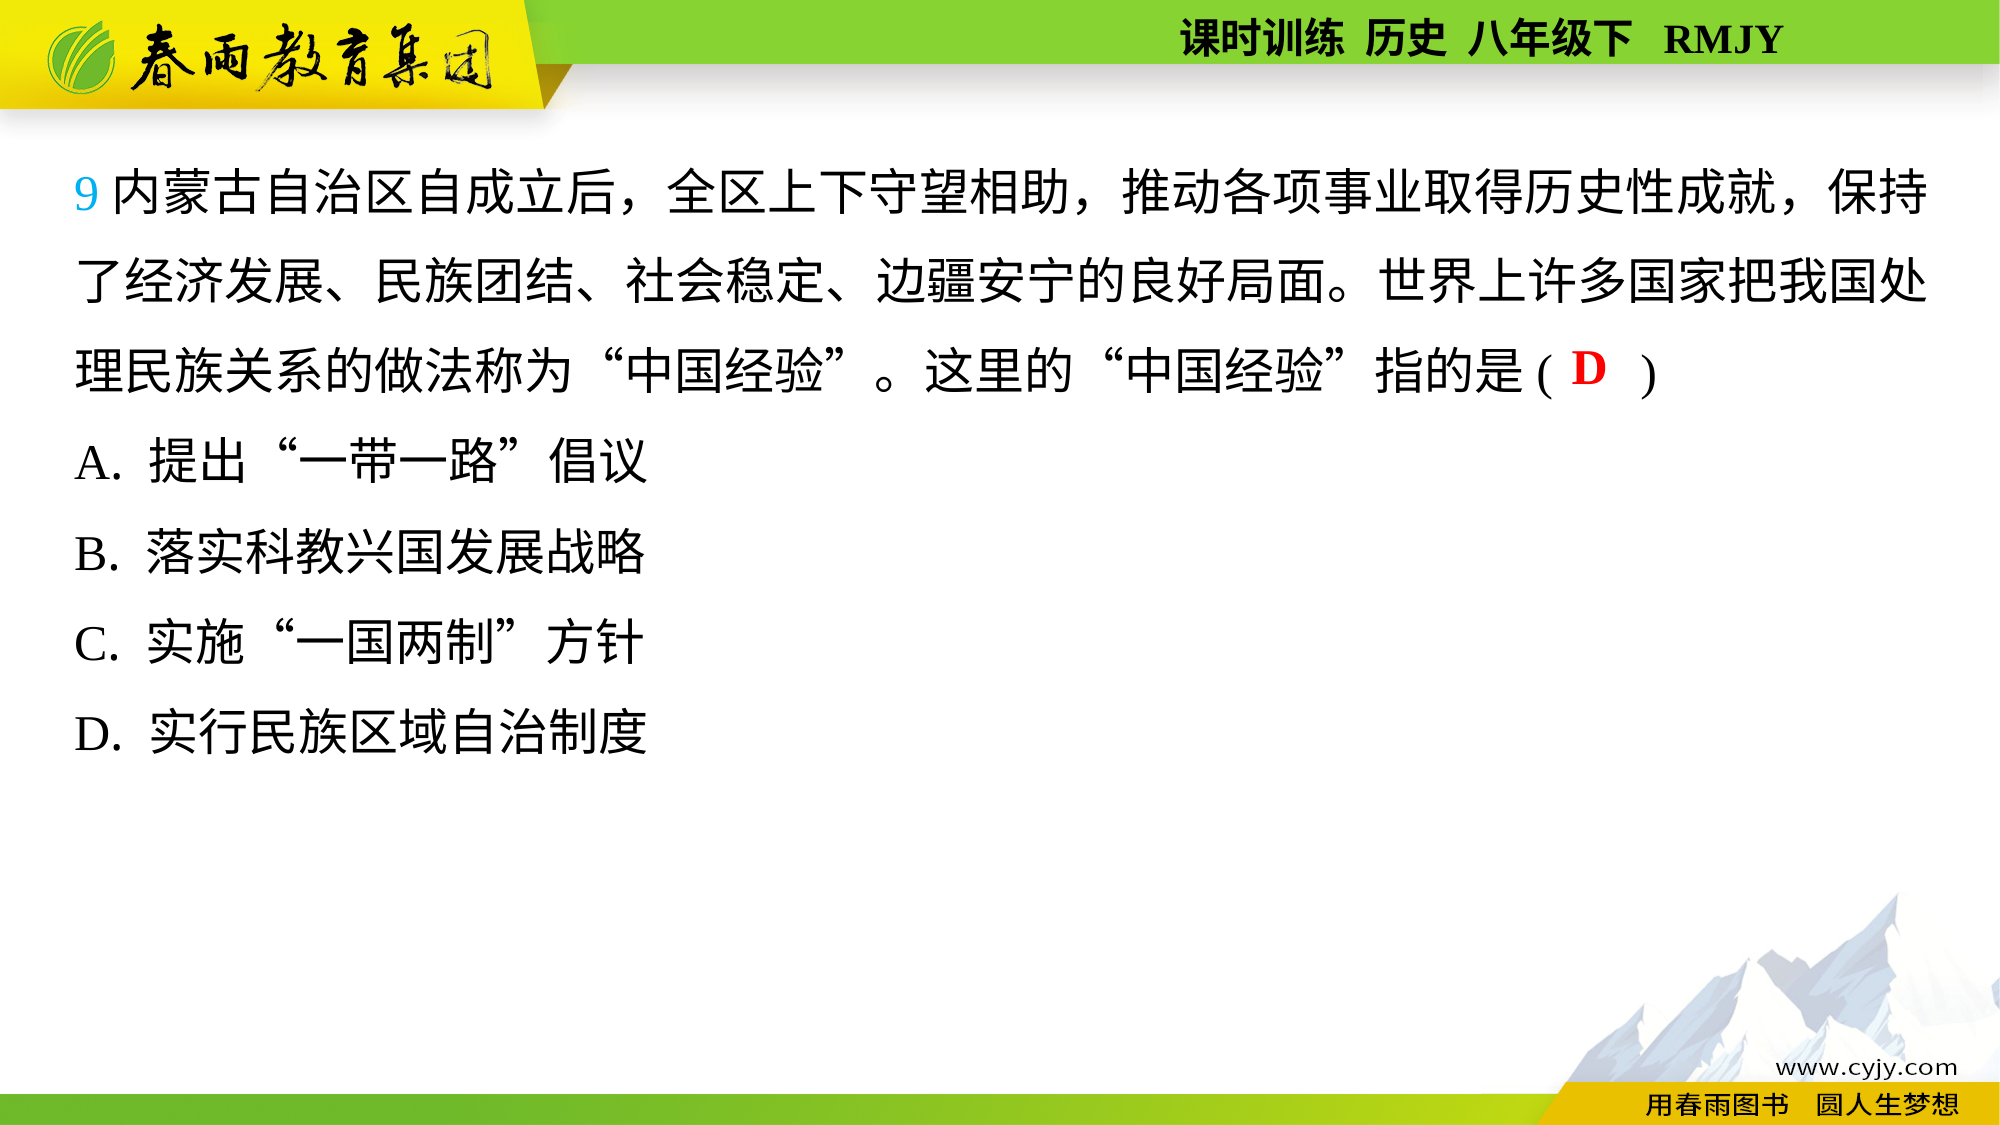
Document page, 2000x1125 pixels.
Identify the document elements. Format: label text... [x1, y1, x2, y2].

list 9内蒙古自治区自成立后，全区上下守望相助，推动各项事业取得历史性成就，保持了经济发展、民族团结、社会稳定、边疆安宁的良好局面。世界上许多国家把我国处理民族关系的做法称为“中国经验”。这里的“中国经验”指的是( ) A. 提出“一带一路”倡议 B. 落实科教兴国发展战略 C. 实施“一国两制”方针 D. 实行民族区域自治制度 [59, 122, 1944, 763]
picture [0, 0, 2000, 1125]
text_box D [1556, 327, 1623, 403]
